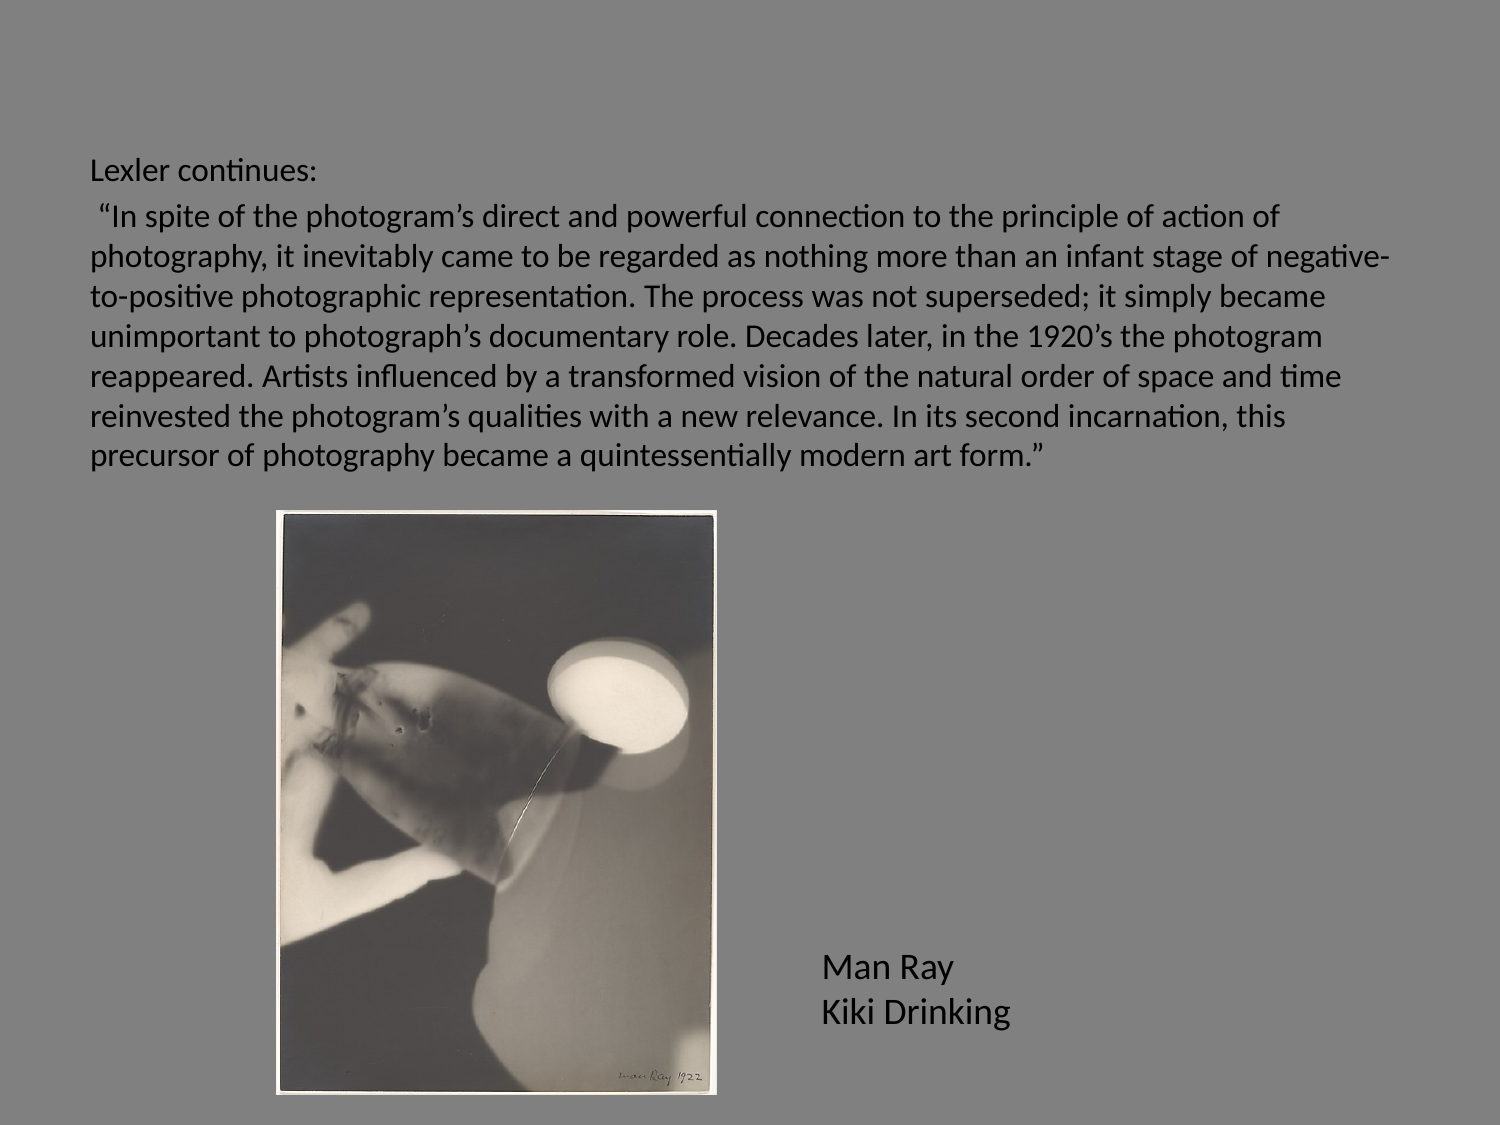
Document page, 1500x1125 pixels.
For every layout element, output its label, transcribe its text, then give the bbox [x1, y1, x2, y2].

picture [276, 509, 717, 1095]
list Lexler continues: “In spite of the photogram’s direct and powerful connection to the principle of action of photography, it inevitably came to be regarded as nothing more than an infant stage of negative-to-positive photographic representation. The process was not superseded; it simply became unimportant to photograph’s documentary role. Decades later, in the 1920’s the photogram reappeared. Artists influenced by a transformed vision of the natural order of space and time reinvested the photogram’s qualities with a new relevance. In its second incarnation, this precursor of photography became a quintessentially modern art form.” [75, 140, 1425, 883]
text_box Man Ray Kiki Drinking [806, 934, 1035, 1040]
